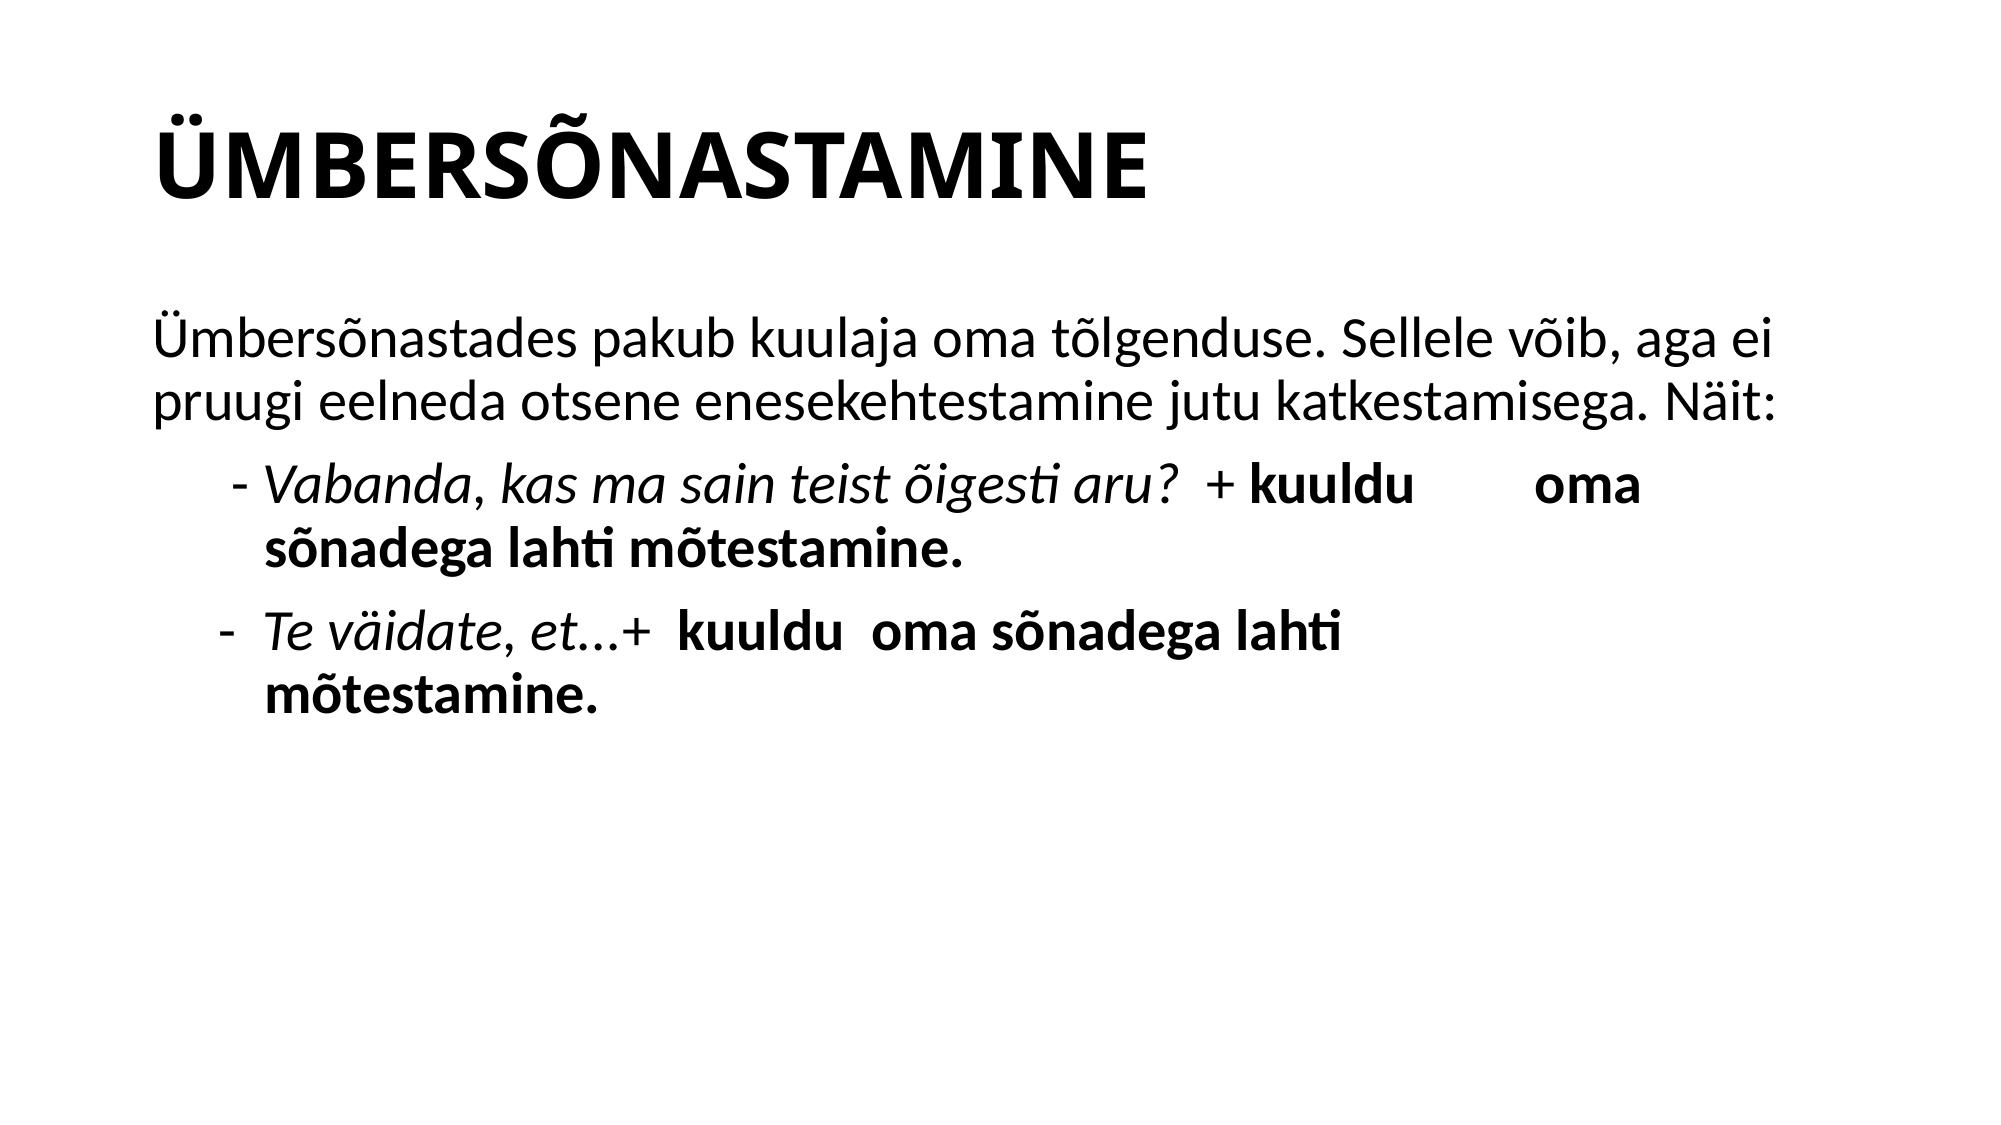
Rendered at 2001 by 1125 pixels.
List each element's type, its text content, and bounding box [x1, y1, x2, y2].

list Ümbersõnastades pakub kuulaja oma tõlgenduse. Sellele võib, aga ei pruugi eelneda otsene enesekehtestamine jutu katkestamisega. Näit: - Vabanda, kas ma sain teist õigesti aru? + kuuldu oma sõnadega lahti mõtestamine. - Te väidate, et...+ kuuldu oma sõnadega lahti mõtestamine. [137, 299, 1863, 1014]
title ÜMBERSÕNASTAMINE [137, 59, 1863, 278]
